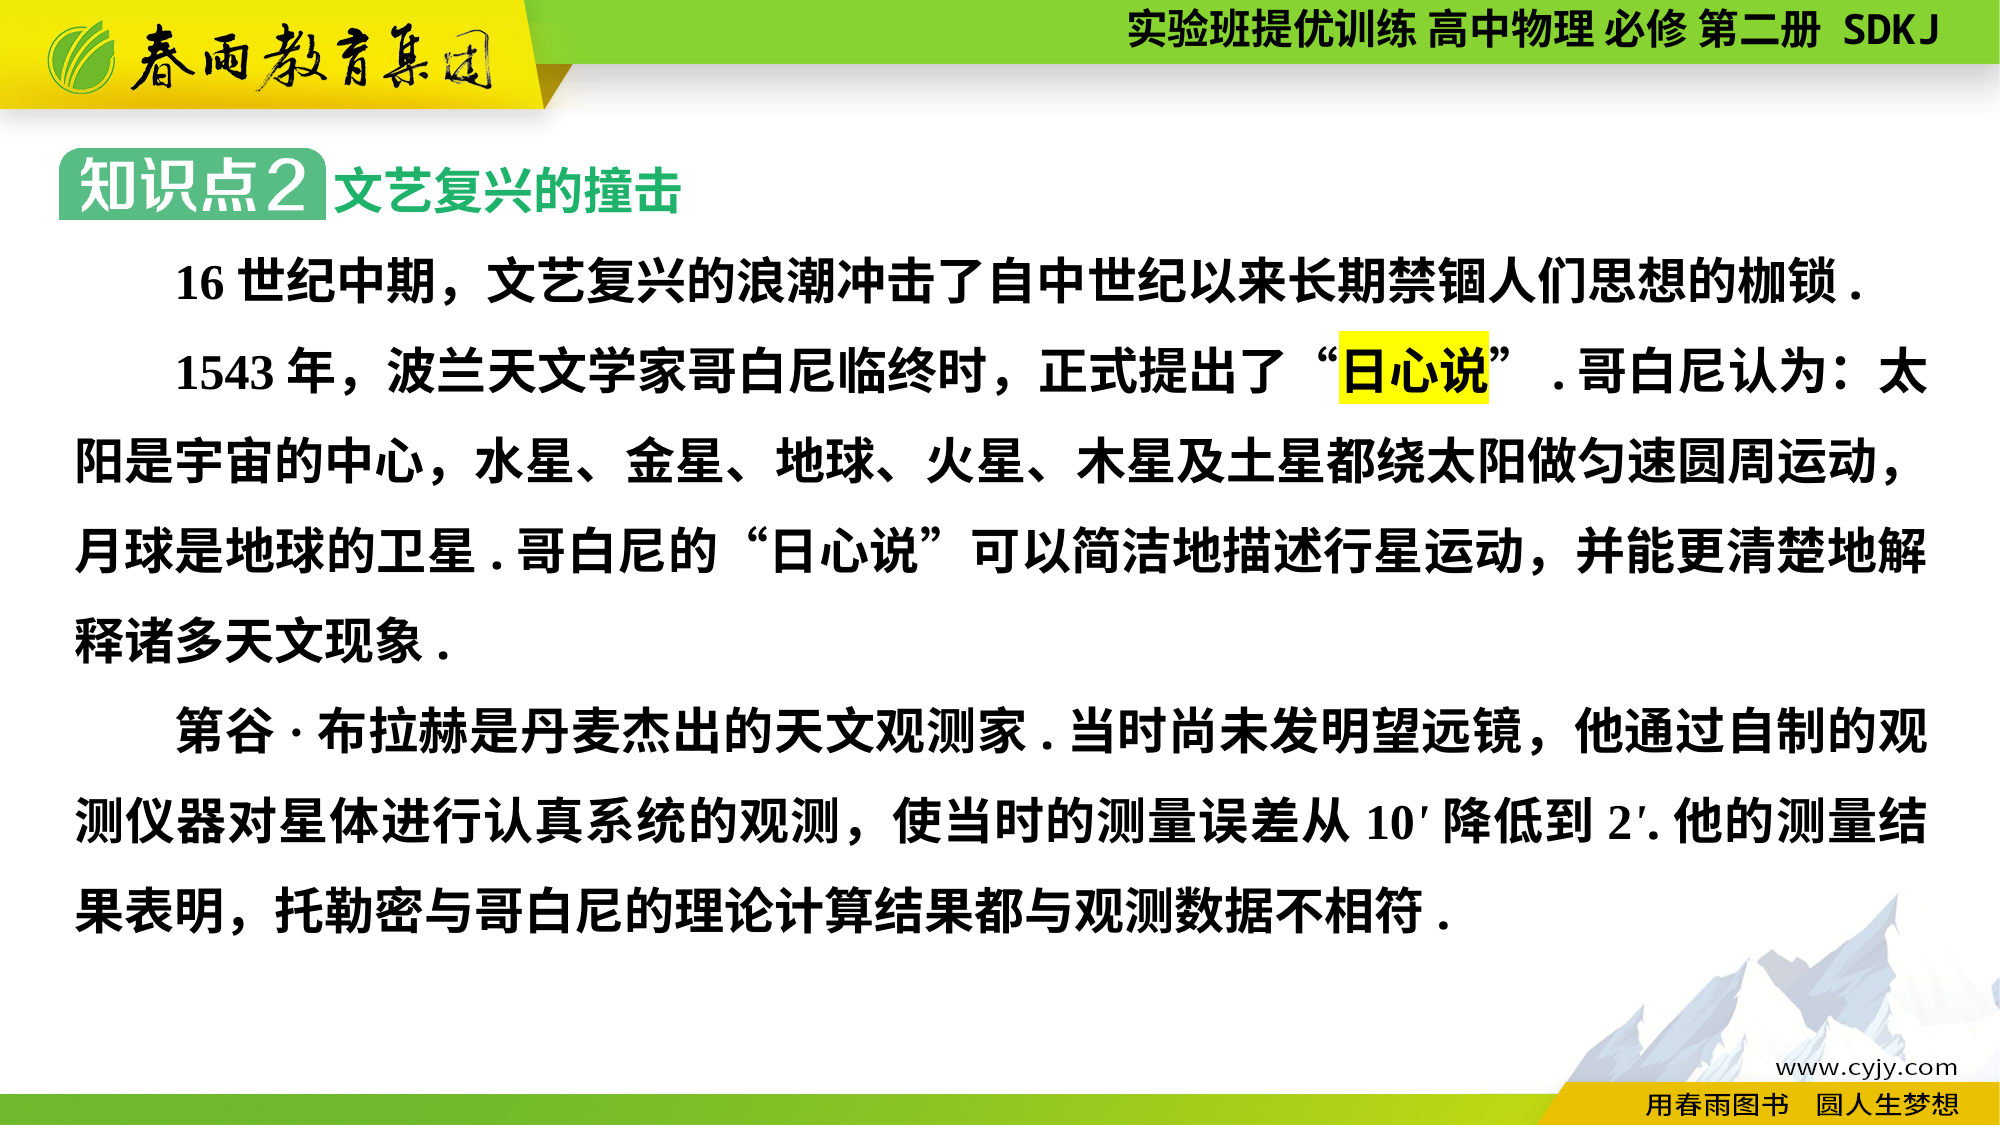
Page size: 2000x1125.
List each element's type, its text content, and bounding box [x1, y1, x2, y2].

list 文艺复兴的撞击 16世纪中期，文艺复兴的浪潮冲击了自中世纪以来长期禁锢人们思想的枷锁. 1543年，波兰天文学家哥白尼临终时，正式提出了“日心说”.哥白尼认为：太阳是宇宙的中心，水星、金星、地球、火星、木星及土星都绕太阳做匀速圆周运动，月球是地球的卫星.哥白尼的“日心说”可以简洁地描述行星运动，并能更清楚地解释诸多天文现象. 第谷·布拉赫是丹麦杰出的天文观测家.当时尚未发明望远镜，他通过自制的观测仪器对星体进行认真系统的观测，使当时的测量误差从10'降低到2'.他的测量结果表明，托勒密与哥白尼的理论计算结果都与观测数据不相符. [59, 121, 1944, 944]
picture [0, 0, 2000, 1125]
